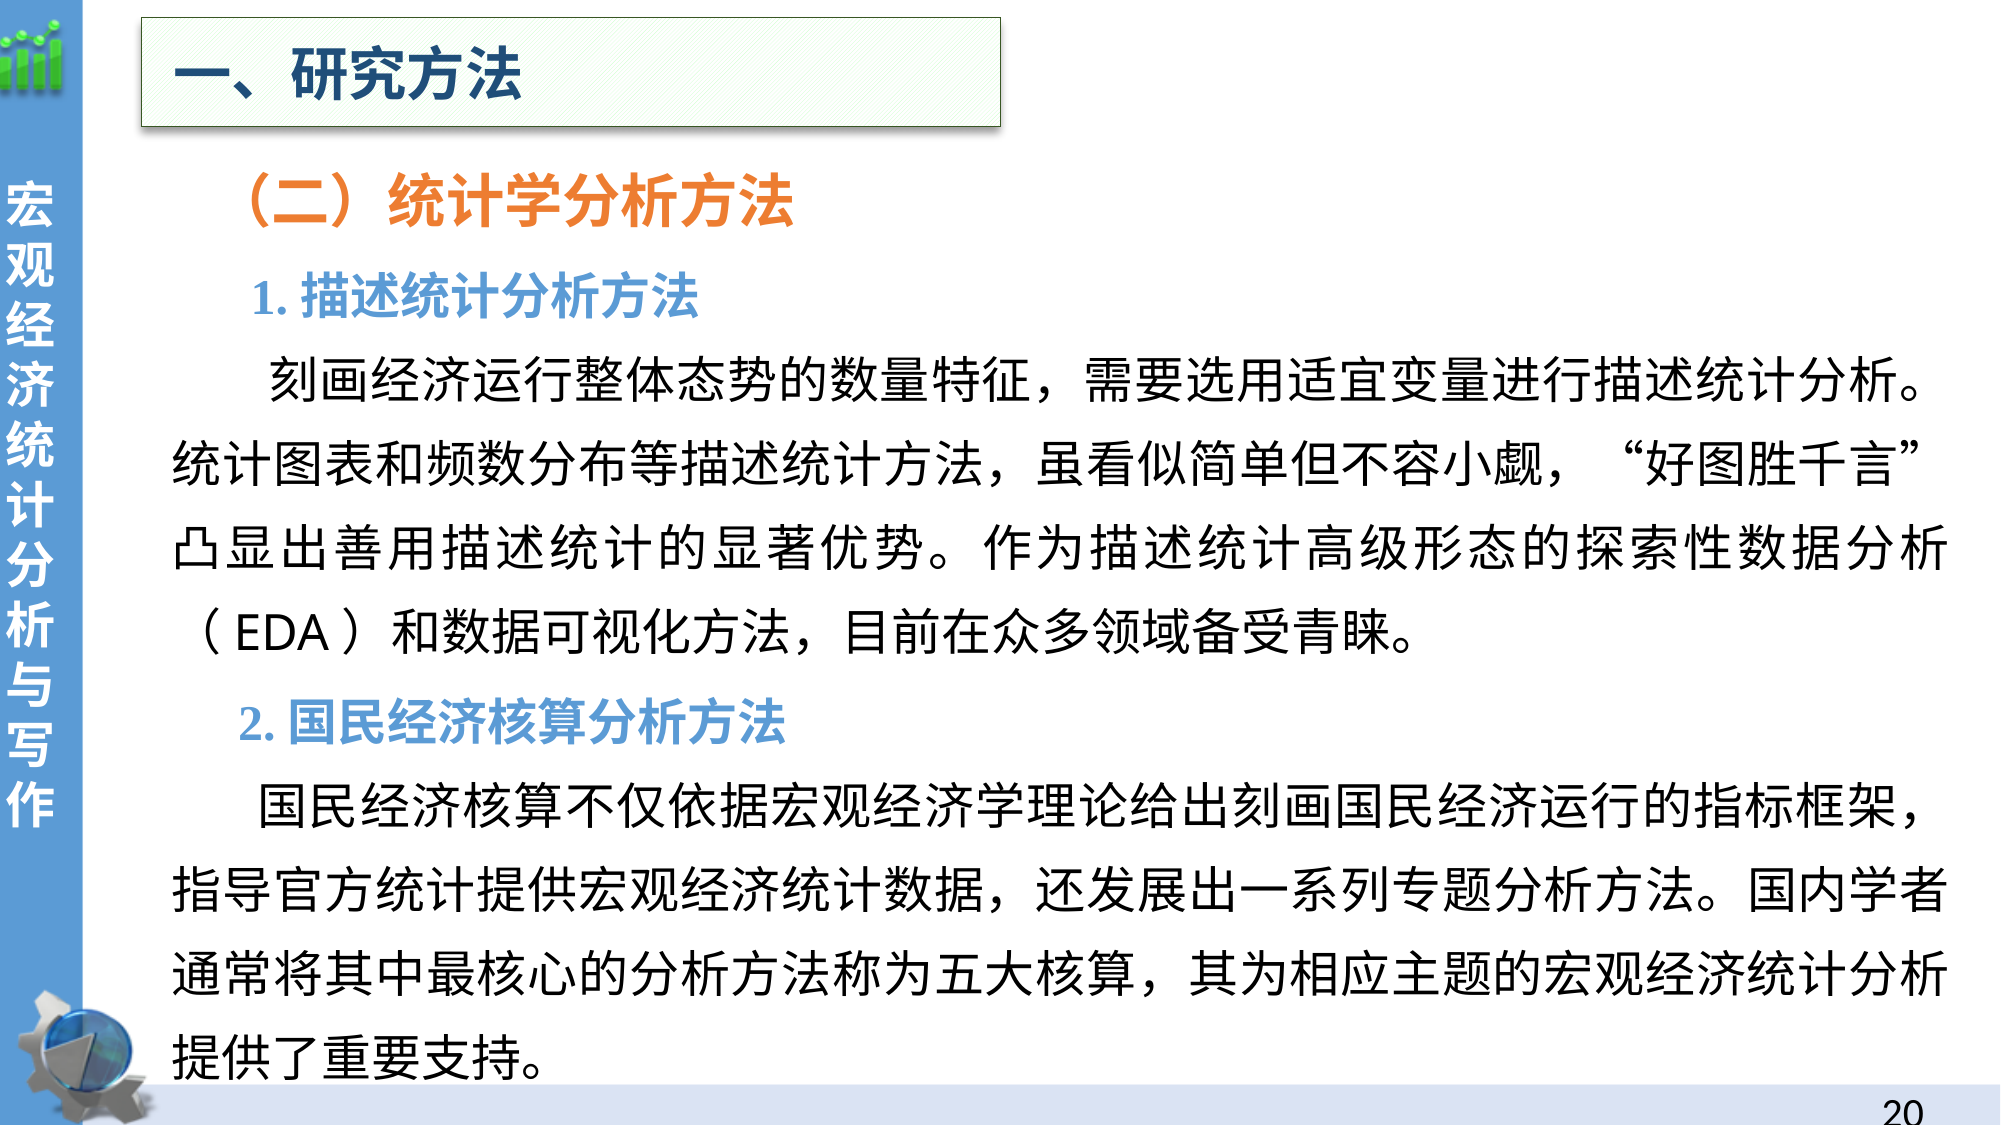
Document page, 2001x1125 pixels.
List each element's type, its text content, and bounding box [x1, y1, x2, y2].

text_box （二）统计学分析方法 1.描述统计分析方法 刻画经济运行整体态势的数量特征，需要选用适宜变量进行描述统计分析。统计图表和频数分布等描述统计方法，虽看似简单但不容小觑，“好图胜千言”凸显出善用描述统计的显著优势。作为描述统计高级形态的探索性数据分析（EDA）和数据可视化方法，目前在众多领域备受青睐。 2.国民经济核算分析方法 国民经济核算不仅依据宏观经济学理论给出刻画国民经济运行的指标框架，指导官方统计提供宏观经济统计数据，还发展出一系列专题分析方法。国内学者通常将其中最核心的分析方法称为五大核算，其为相应主题的宏观经济统计分析提供了重要支持。 [157, 122, 1964, 1108]
text_box 一、研究方法 [141, 17, 1000, 127]
text_box [203, 730, 1867, 1025]
text_box [179, 238, 1843, 1025]
text_box 19 [1786, 1085, 1940, 1125]
picture [0, 0, 2001, 1125]
